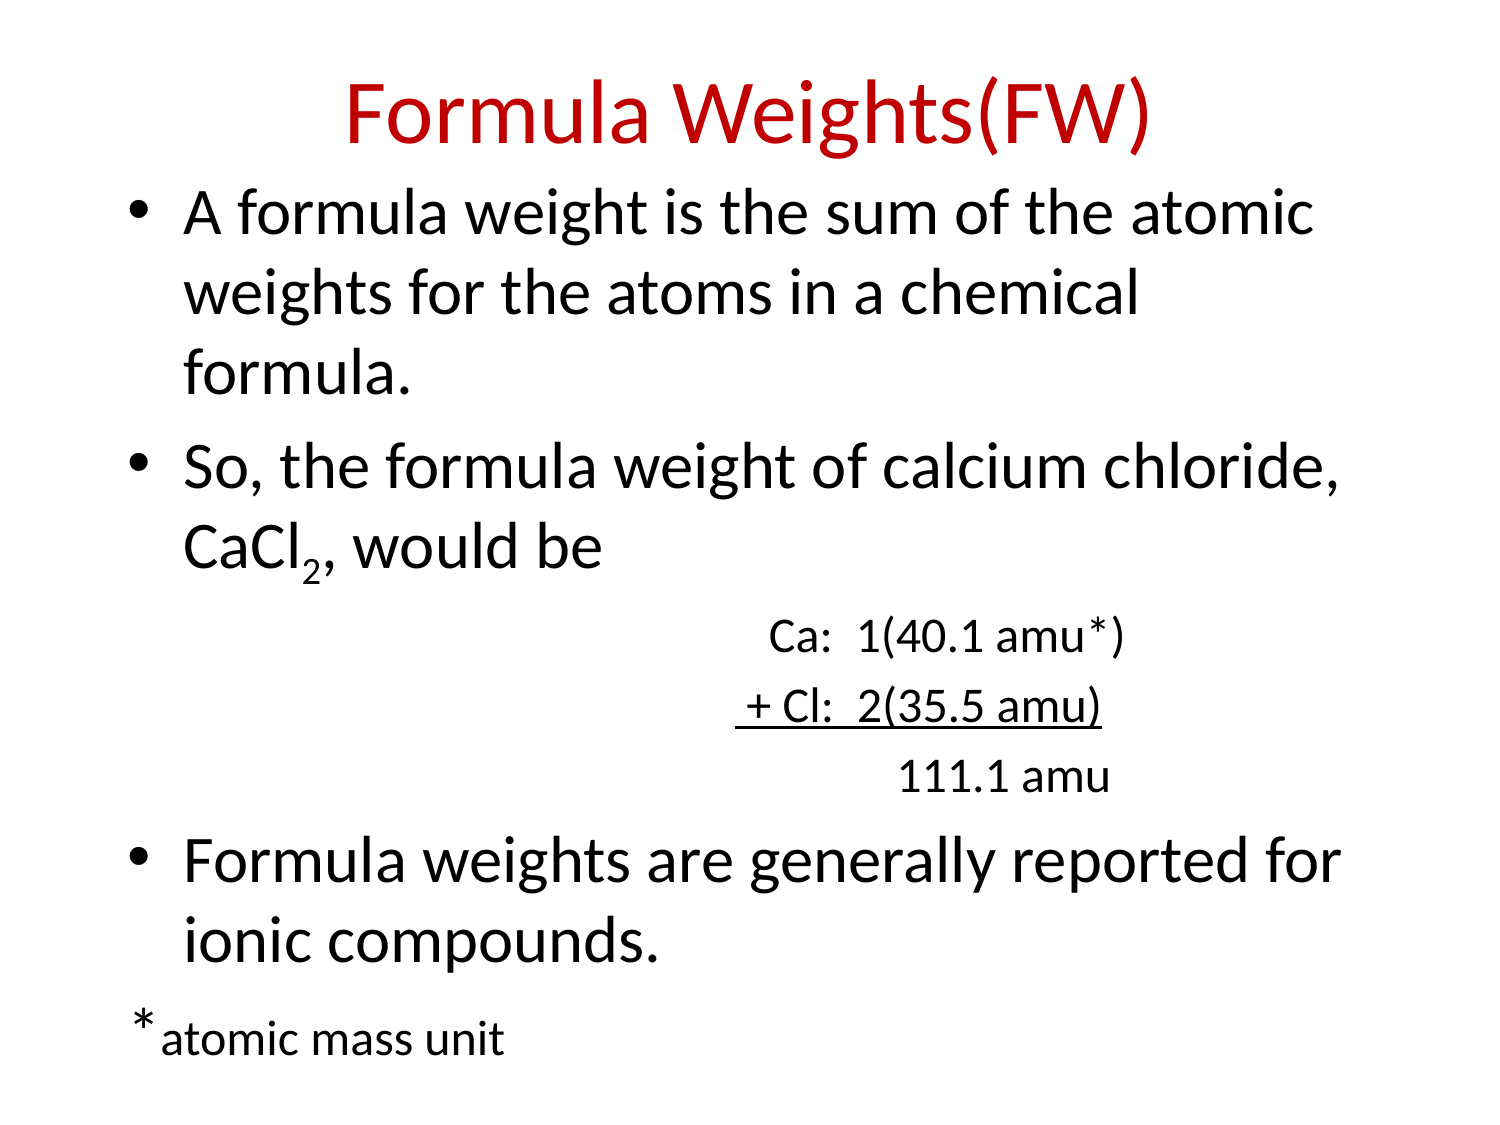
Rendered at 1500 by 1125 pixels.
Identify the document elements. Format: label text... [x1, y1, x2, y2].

text_box Formula Weights(FW) [218, 44, 1282, 160]
text_box A formula weight is the sum of the atomic weights for the atoms in a chemical formula. So, the formula weight of calcium chloride, CaCl2, would be Ca: 1(40.1 amu*) + Cl: 2(35.5 amu) 111.1 amu Formula weights are generally reported for ionic compounds. *atomic mass unit [112, 160, 1388, 1011]
